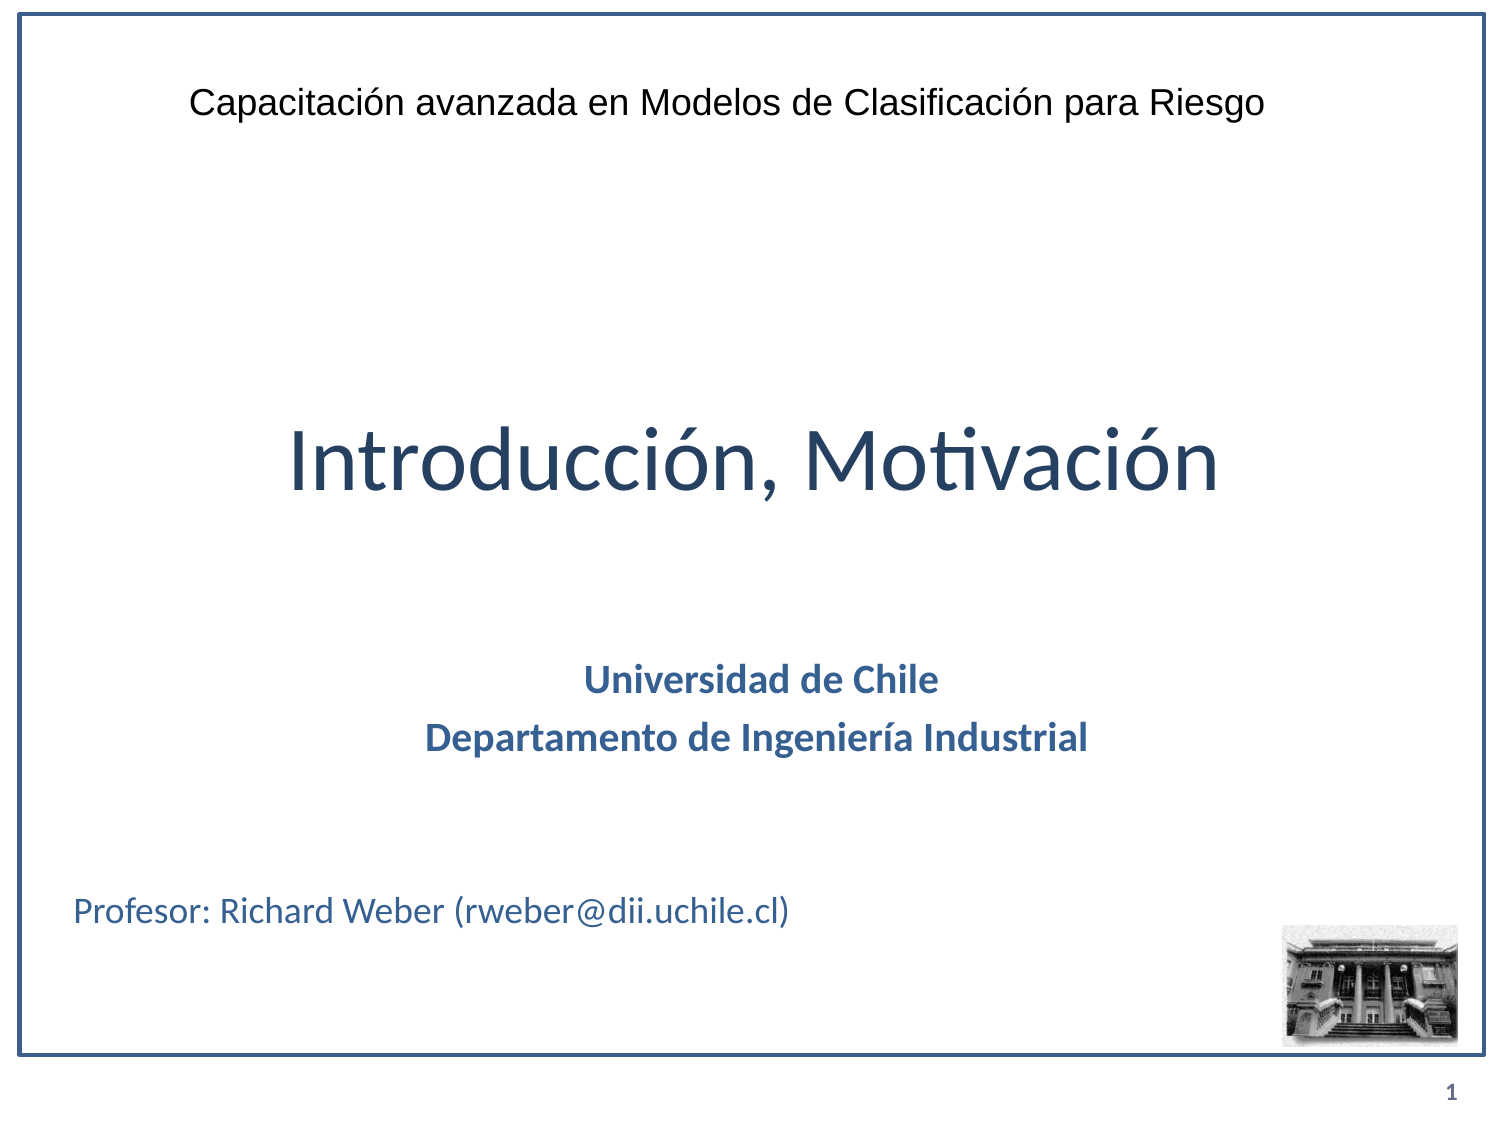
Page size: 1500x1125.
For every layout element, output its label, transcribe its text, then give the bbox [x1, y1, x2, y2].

title Introducción, Motivación [116, 332, 1393, 575]
picture [1282, 925, 1458, 1047]
slide_number 1 [1122, 1060, 1473, 1121]
